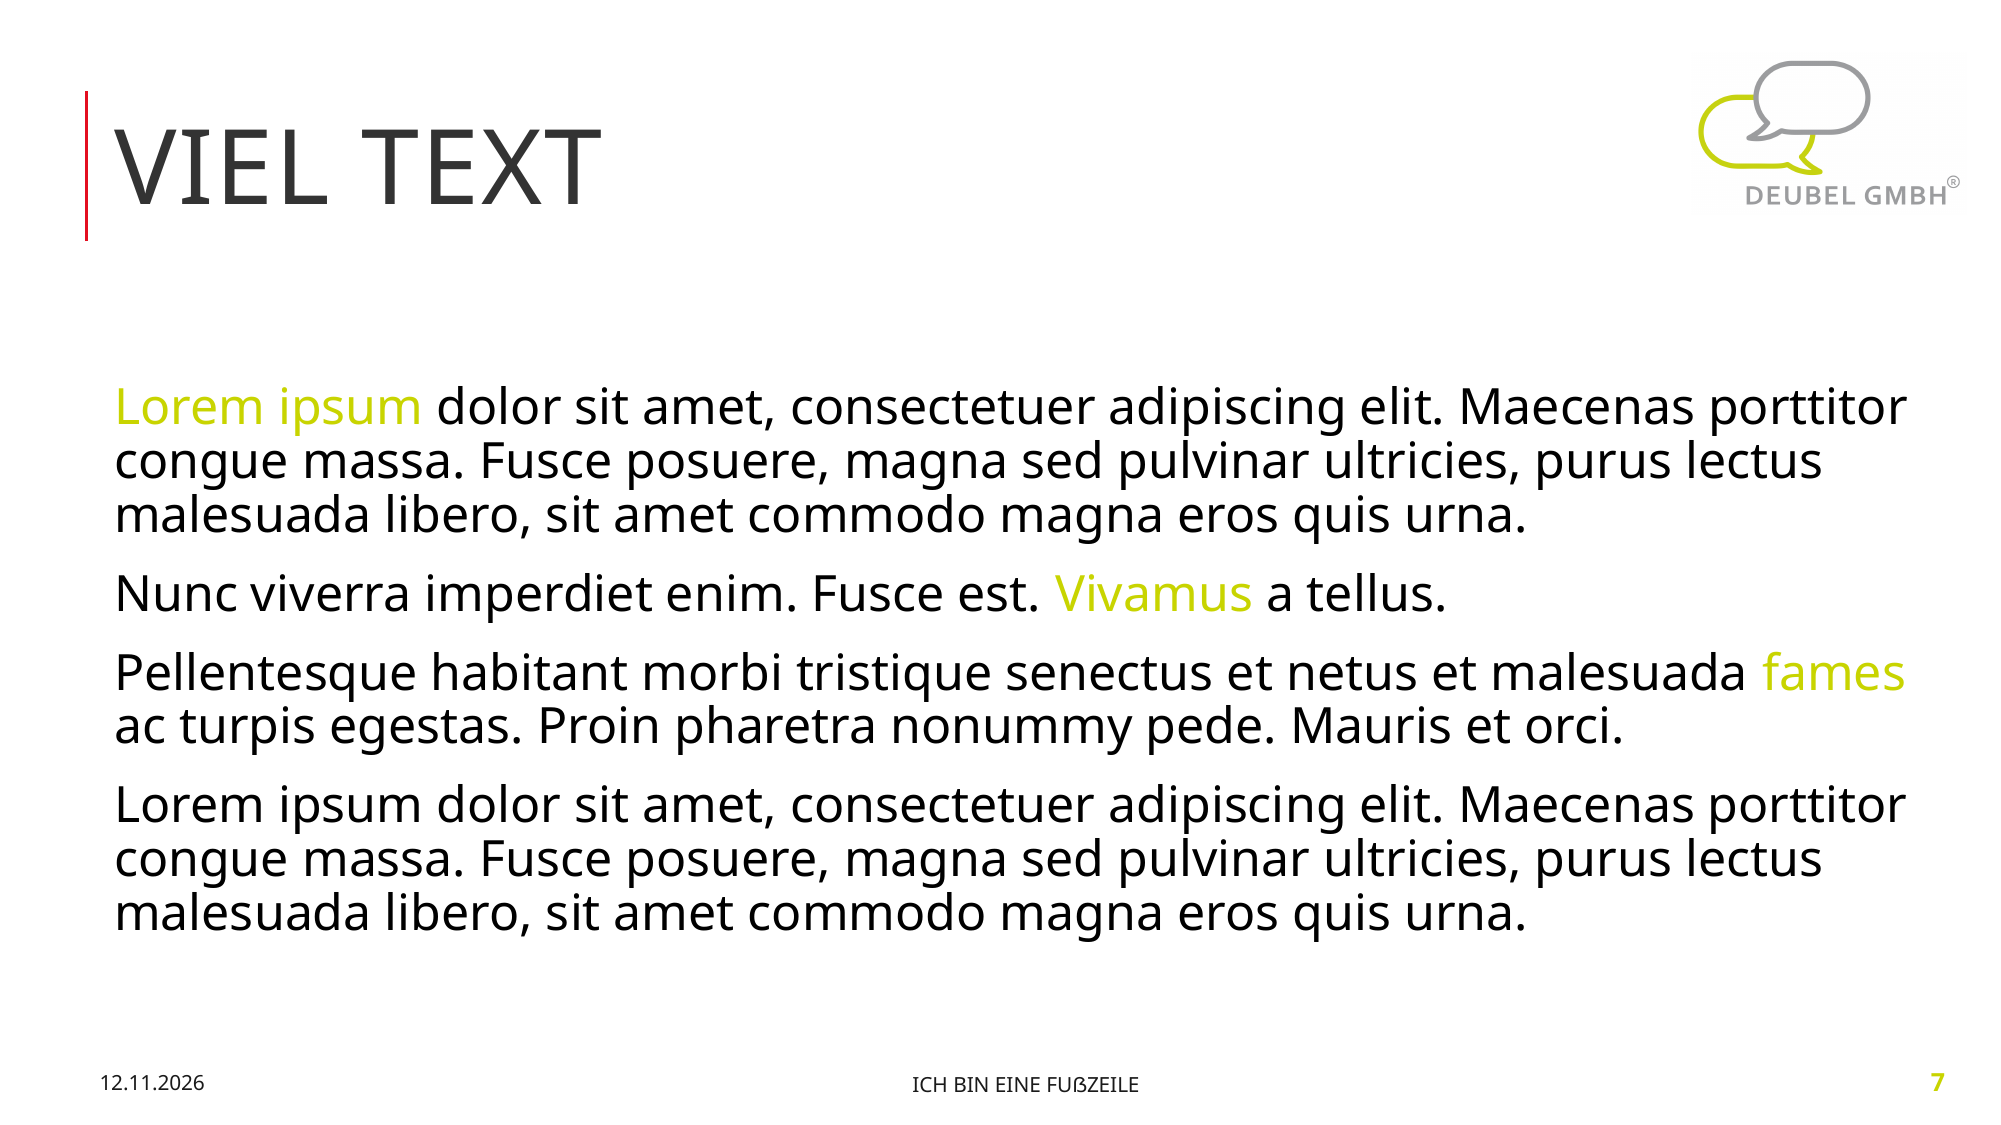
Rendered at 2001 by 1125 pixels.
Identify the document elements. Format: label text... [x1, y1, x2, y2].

footer Ich bin eine Fußzeile [343, 1061, 1709, 1107]
slide_number 7 [1727, 1061, 1945, 1107]
title Viel Text [84, 51, 1692, 298]
list Lorem ipsum dolor sit amet, consectetuer adipiscing elit. Maecenas porttitor congue massa. Fusce posuere, magna sed pulvinar ultricies, purus lectus malesuada libero, sit amet commodo magna eros quis urna. Nunc viverra imperdiet enim. Fusce est. Vivamus a tellus. Pellentesque habitant morbi tristique senectus et netus et malesuada fames ac turpis egestas. Proin pharetra nonummy pede. Mauris et orci. Lorem ipsum dolor sit amet, consectetuer adipiscing elit. Maecenas porttitor congue massa. Fusce posuere, magna sed pulvinar ultricies, purus lectus malesuada libero, sit amet commodo magna eros quis urna. [84, 373, 1945, 1035]
picture [1692, 52, 1967, 215]
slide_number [84, 1061, 328, 1107]
